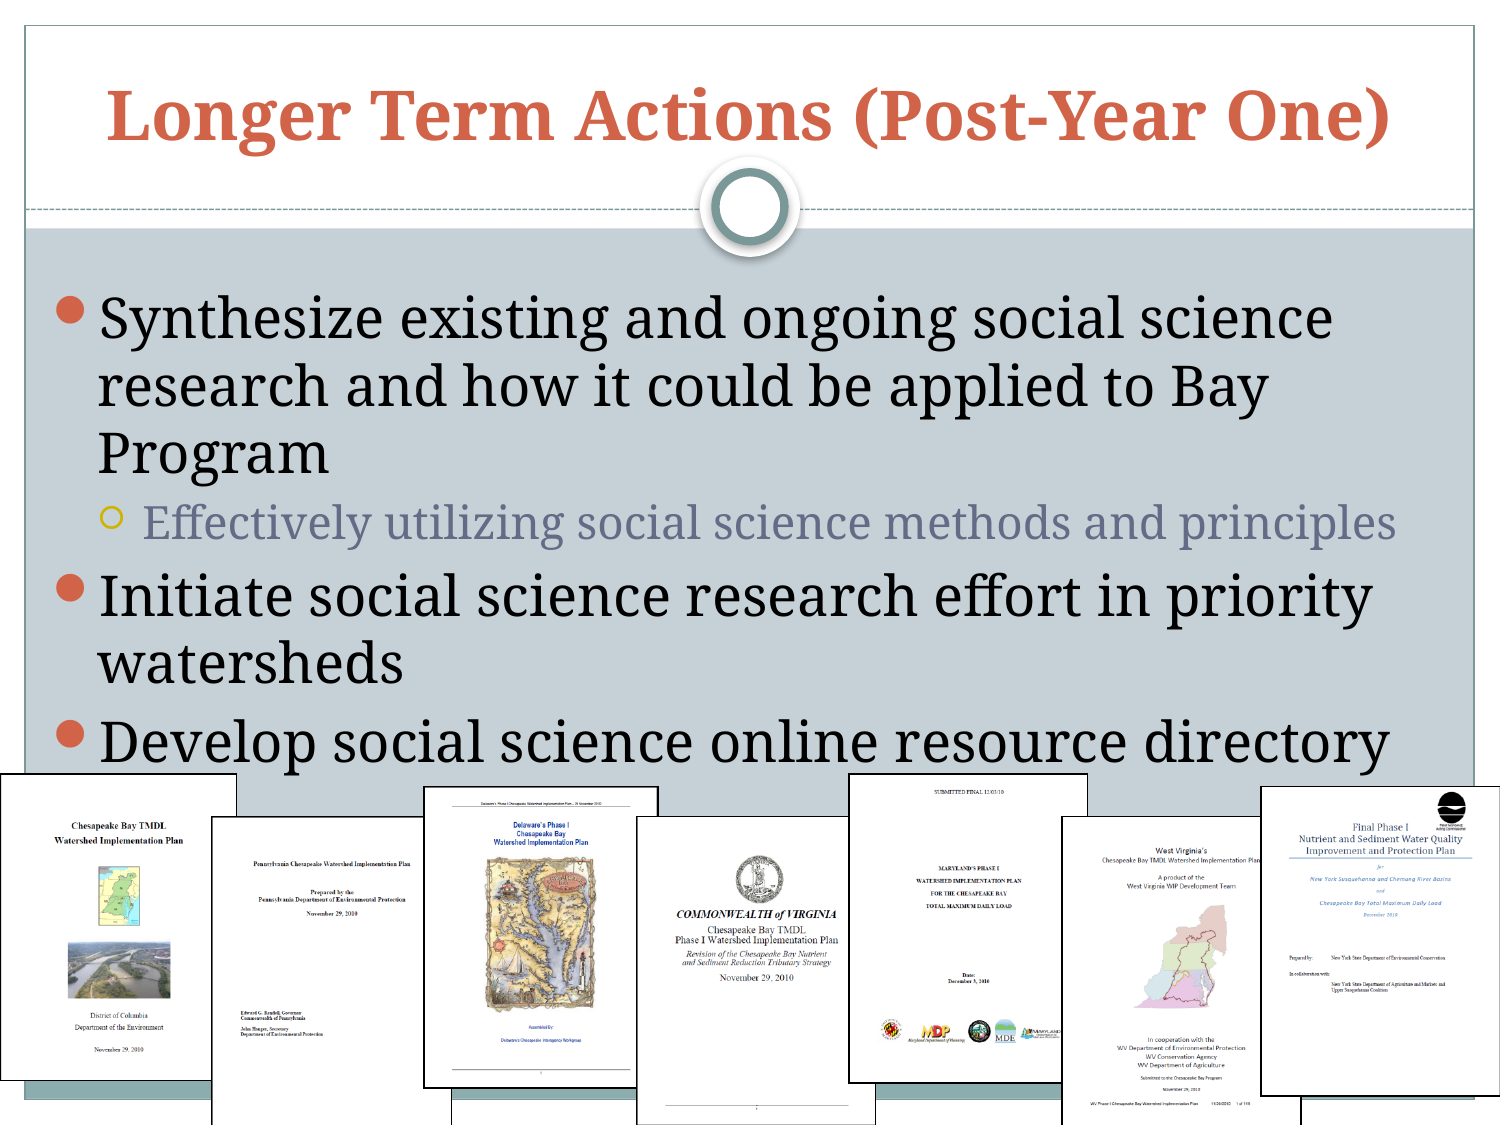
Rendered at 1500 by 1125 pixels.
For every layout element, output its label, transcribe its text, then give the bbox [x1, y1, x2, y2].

picture [0, 774, 1500, 1125]
title Longer Term Actions (Post-Year One) [49, 37, 1450, 162]
list Synthesize existing and ongoing social science research and how it could be applied to Bay Program Effectively utilizing social science methods and principles Initiate social science research effort in priority watersheds Develop social science online resource directory [37, 275, 1500, 814]
